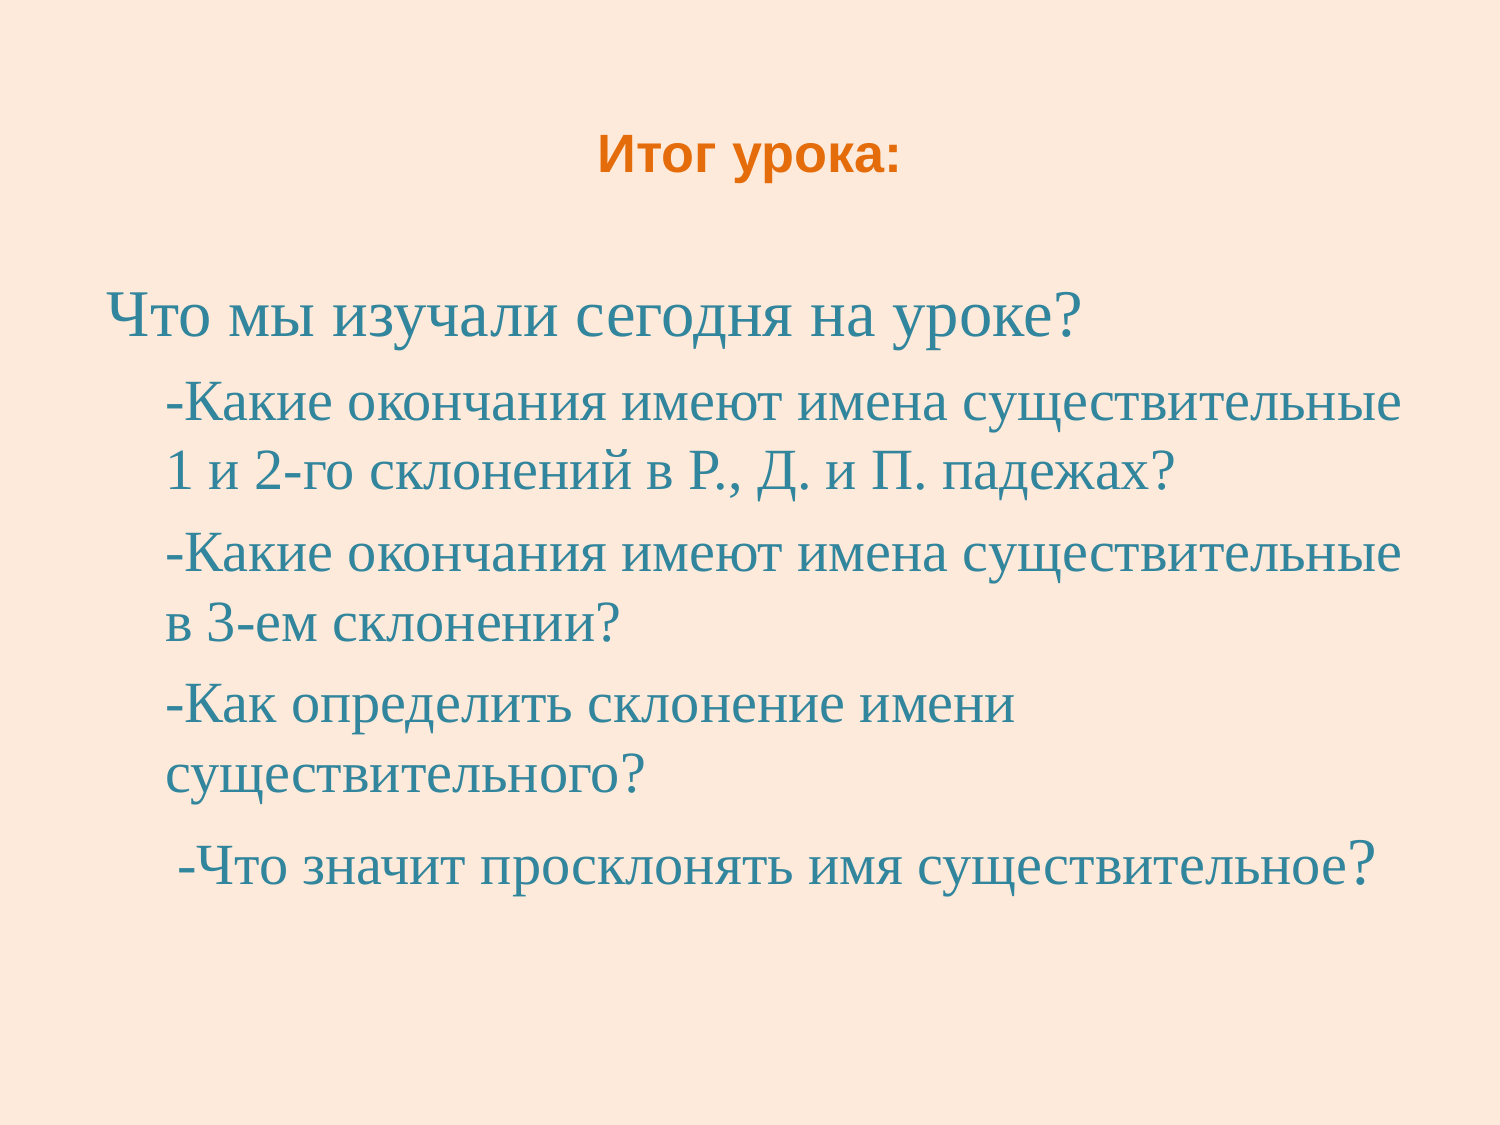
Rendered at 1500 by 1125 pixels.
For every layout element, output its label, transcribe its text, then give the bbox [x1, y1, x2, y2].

title Итог урока: [75, 45, 1425, 233]
list Что мы изучали сегодня на уроке? -Какие окончания имеют имена существительные 1 и 2-го склонений в Р., Д. и П. падежах? -Какие окончания имеют имена существительные в 3-ем склонении? -Как определить склонение имени существительного? -Что значит просклонять имя существительное? [75, 262, 1425, 1005]
